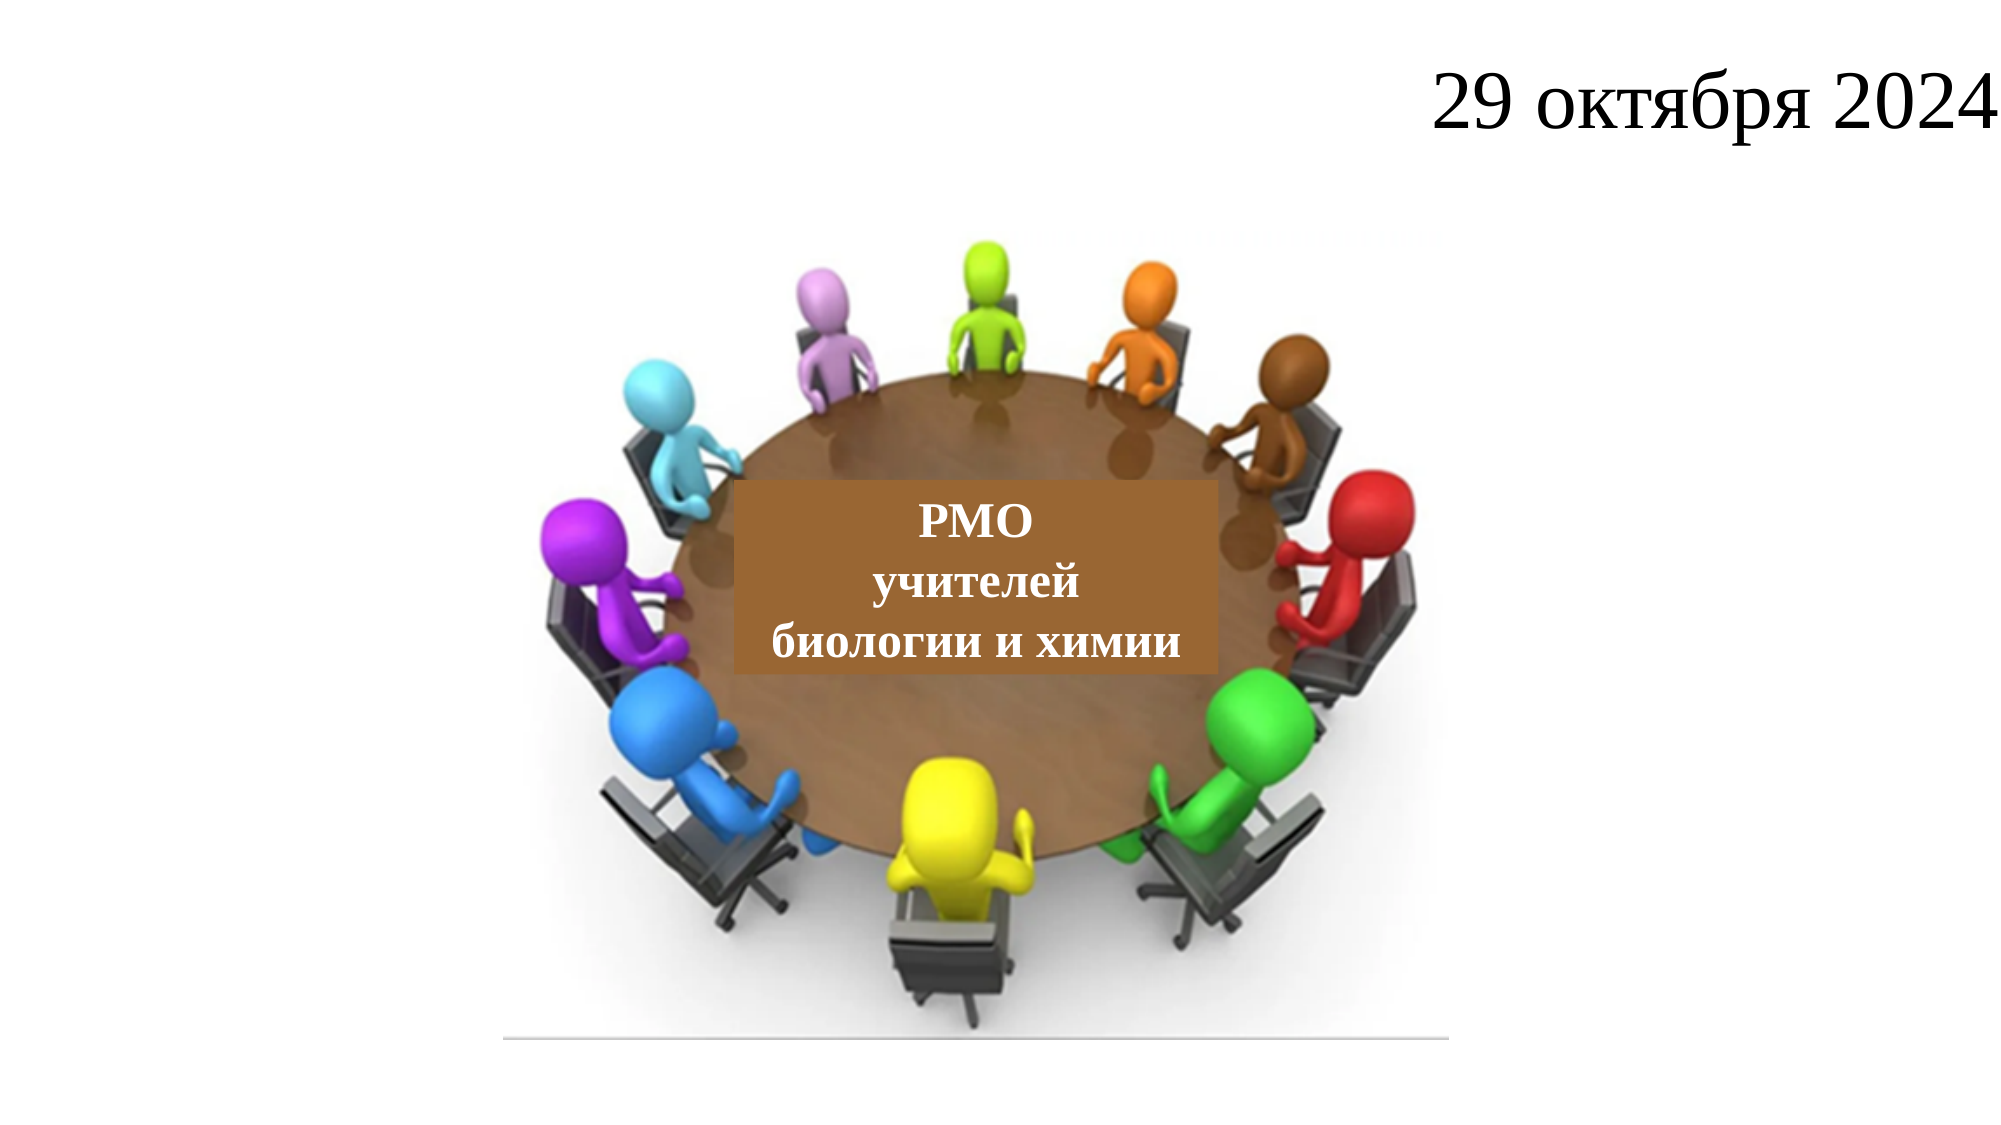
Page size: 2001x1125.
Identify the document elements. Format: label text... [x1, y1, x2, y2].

picture [503, 231, 1449, 1040]
title 29 октября 2024 [1397, 3, 2000, 187]
